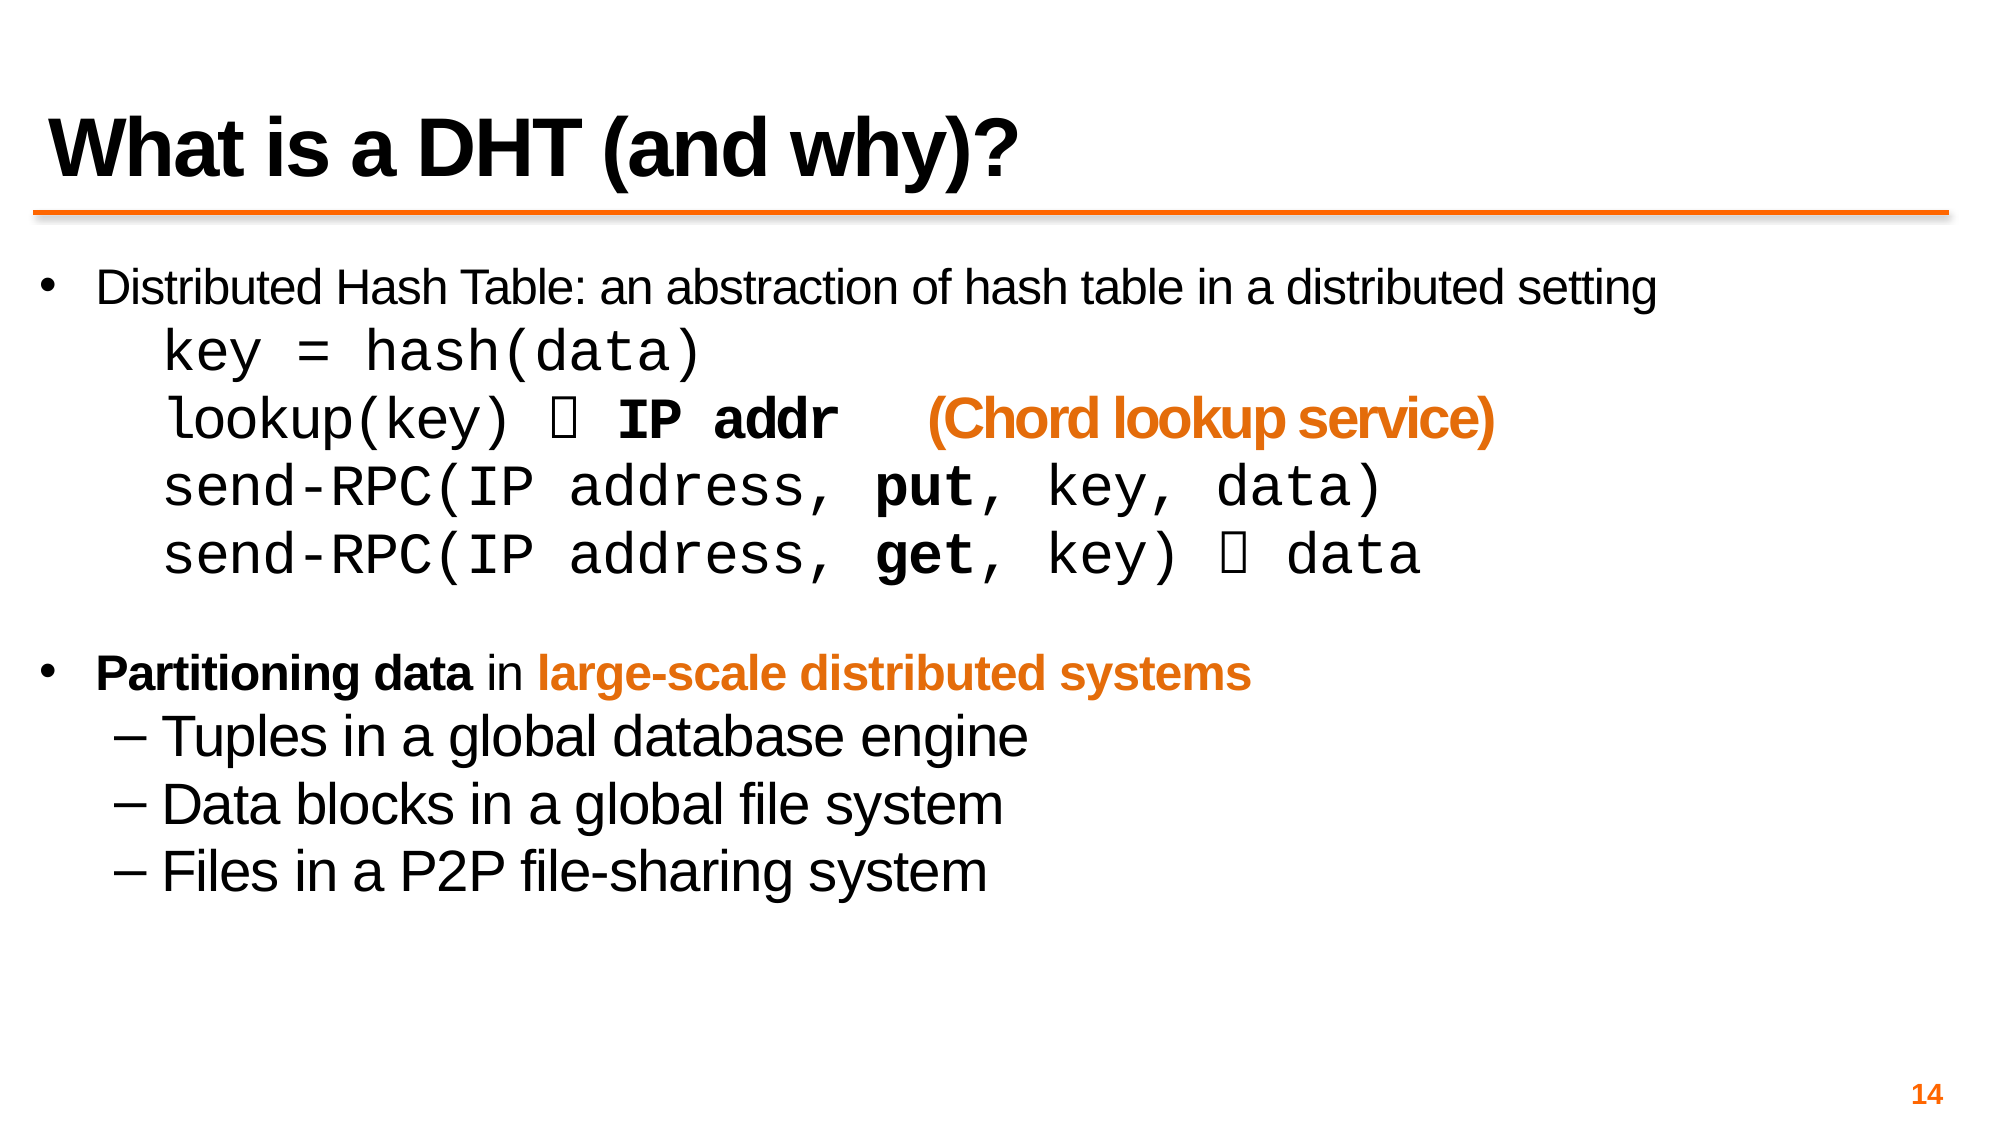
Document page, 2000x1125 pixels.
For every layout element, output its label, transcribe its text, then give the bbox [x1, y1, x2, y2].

list Distributed Hash Table: an abstraction of hash table in a distributed setting key = hash(data) lookup(key)  IP addr (Chord lookup service) send-RPC(IP address, put, key, data) send-RPC(IP address, get, key)  data Partitioning data in large-scale distributed systems Tuples in a global database engine Data blocks in a global file system Files in a P2P file-sharing system [33, 260, 1950, 1063]
slide_number 14 [1482, 1074, 1950, 1110]
title What is a DHT (and why)? [33, 24, 1950, 201]
